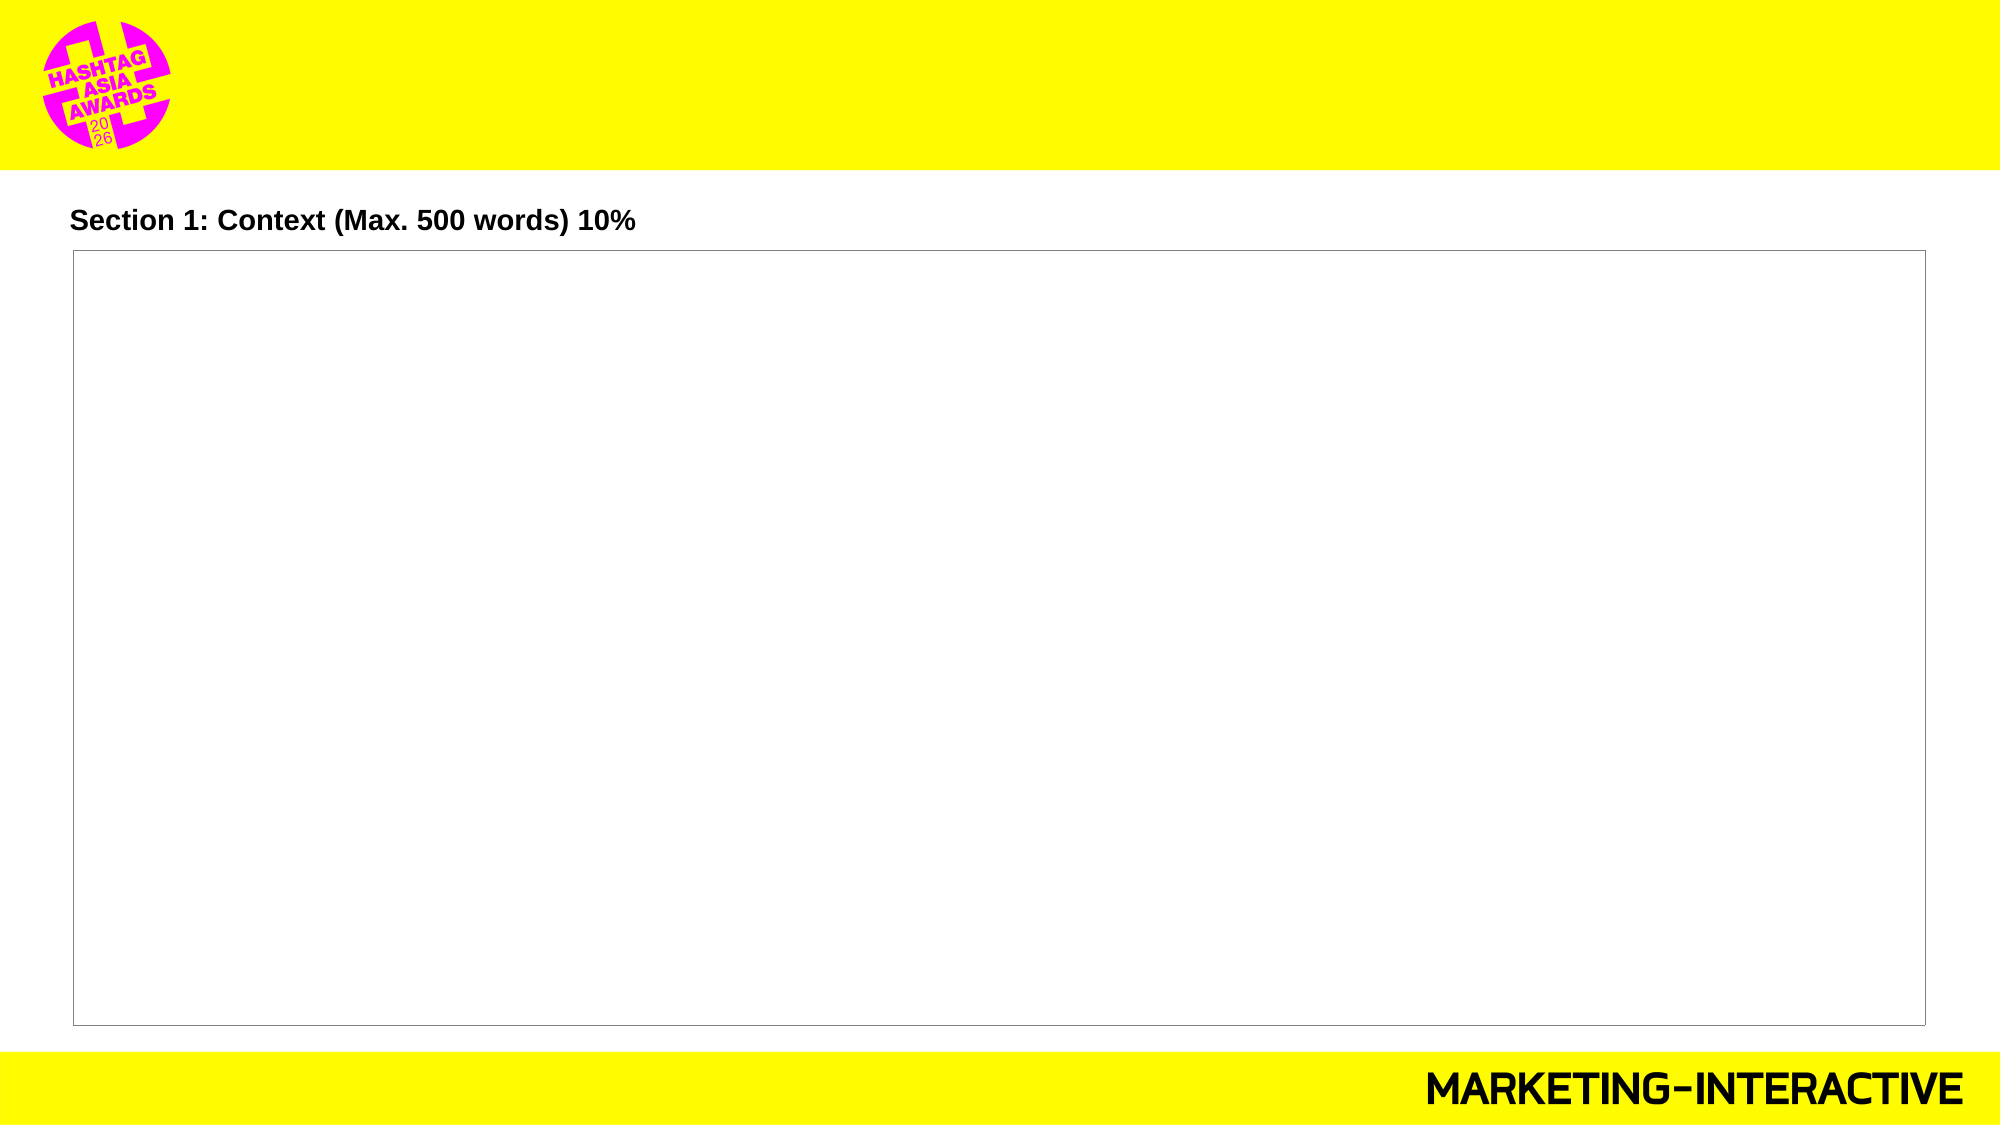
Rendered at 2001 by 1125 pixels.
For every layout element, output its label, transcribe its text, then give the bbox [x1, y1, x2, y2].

text_box Section 1: Context (Max. 500 words) 10% [54, 187, 900, 250]
picture [0, 0, 2001, 1125]
table_header [74, 251, 1925, 1025]
